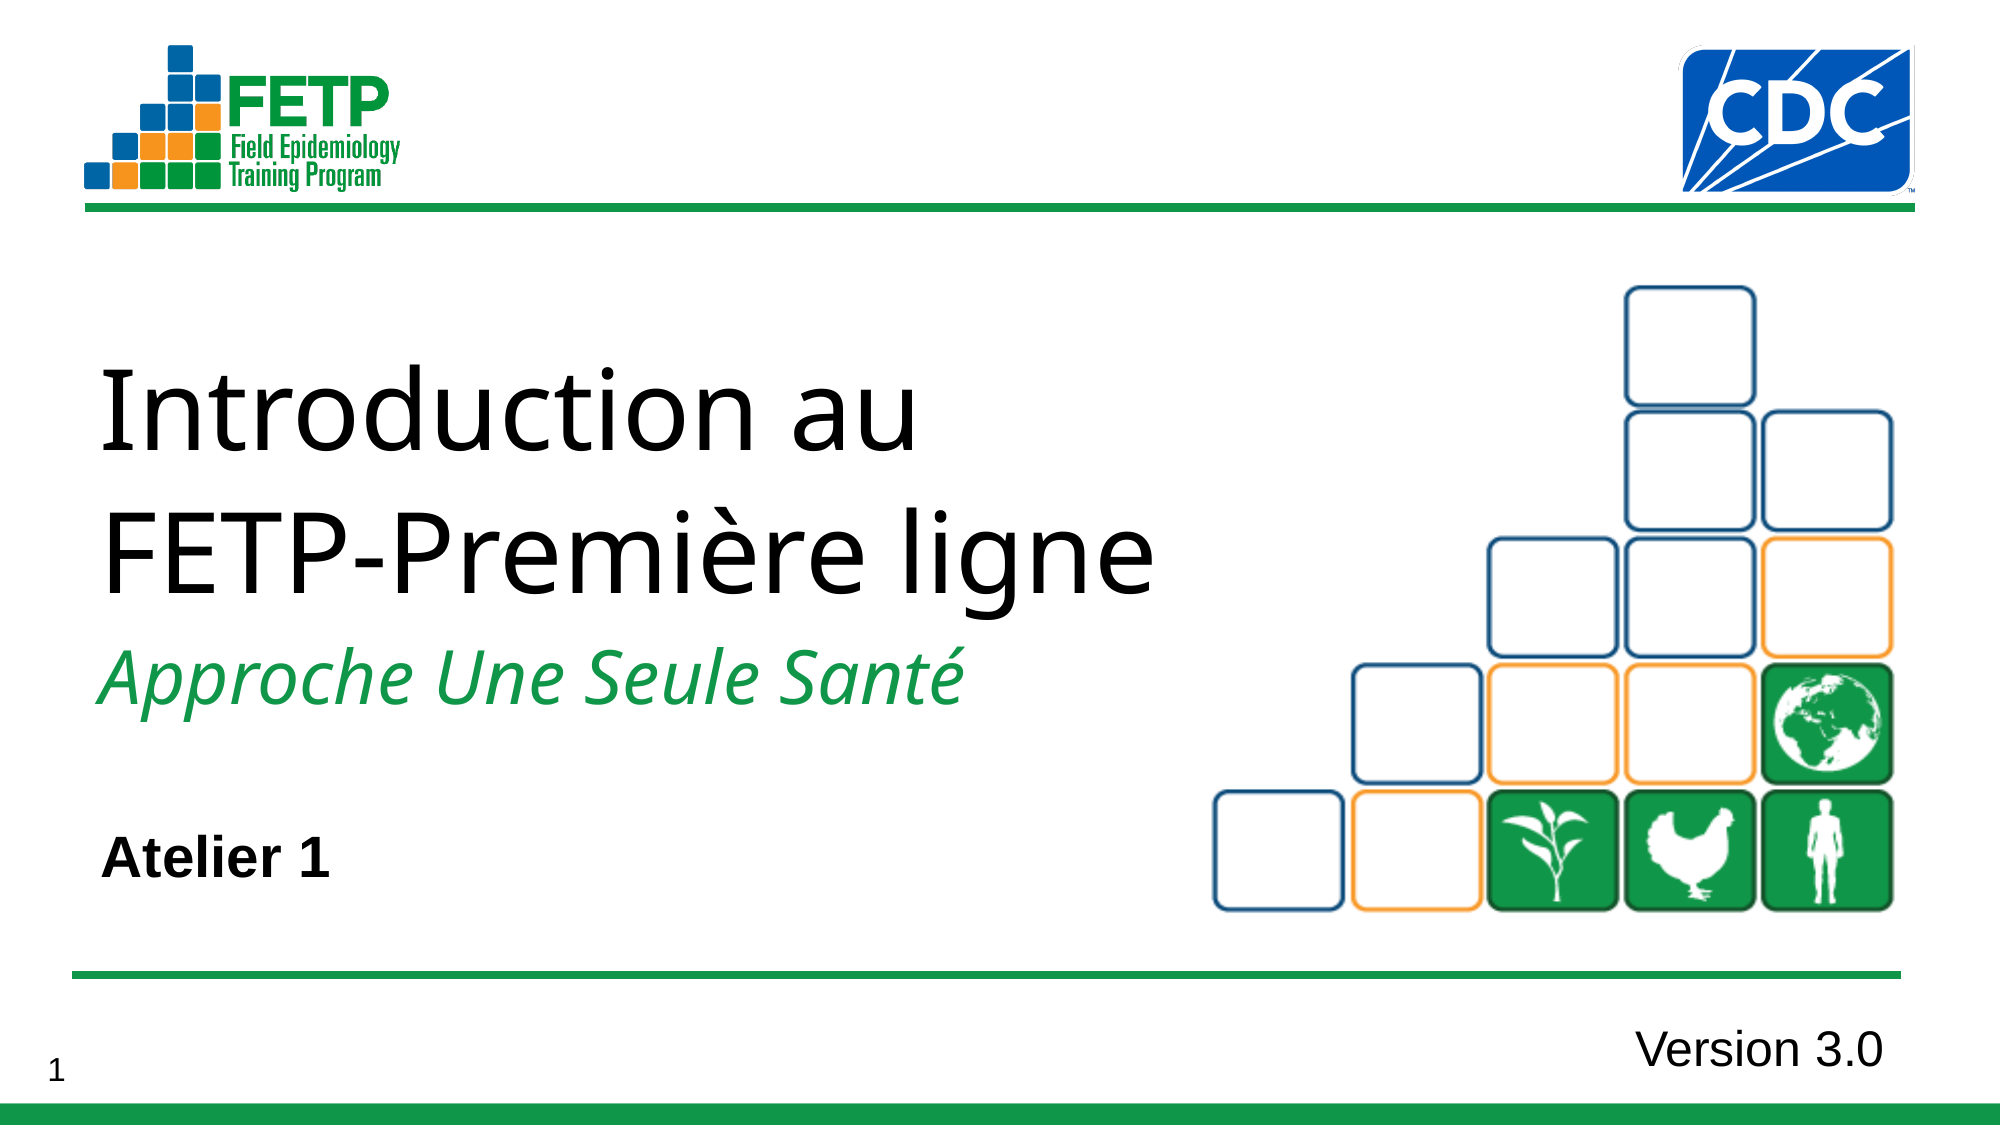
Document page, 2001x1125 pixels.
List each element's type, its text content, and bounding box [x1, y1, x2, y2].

picture [1186, 254, 1915, 928]
list Atelier 1 [85, 812, 574, 898]
list Introduction au FETP-Première ligne [84, 346, 1333, 607]
picture [84, 45, 400, 192]
picture [1678, 45, 1915, 196]
